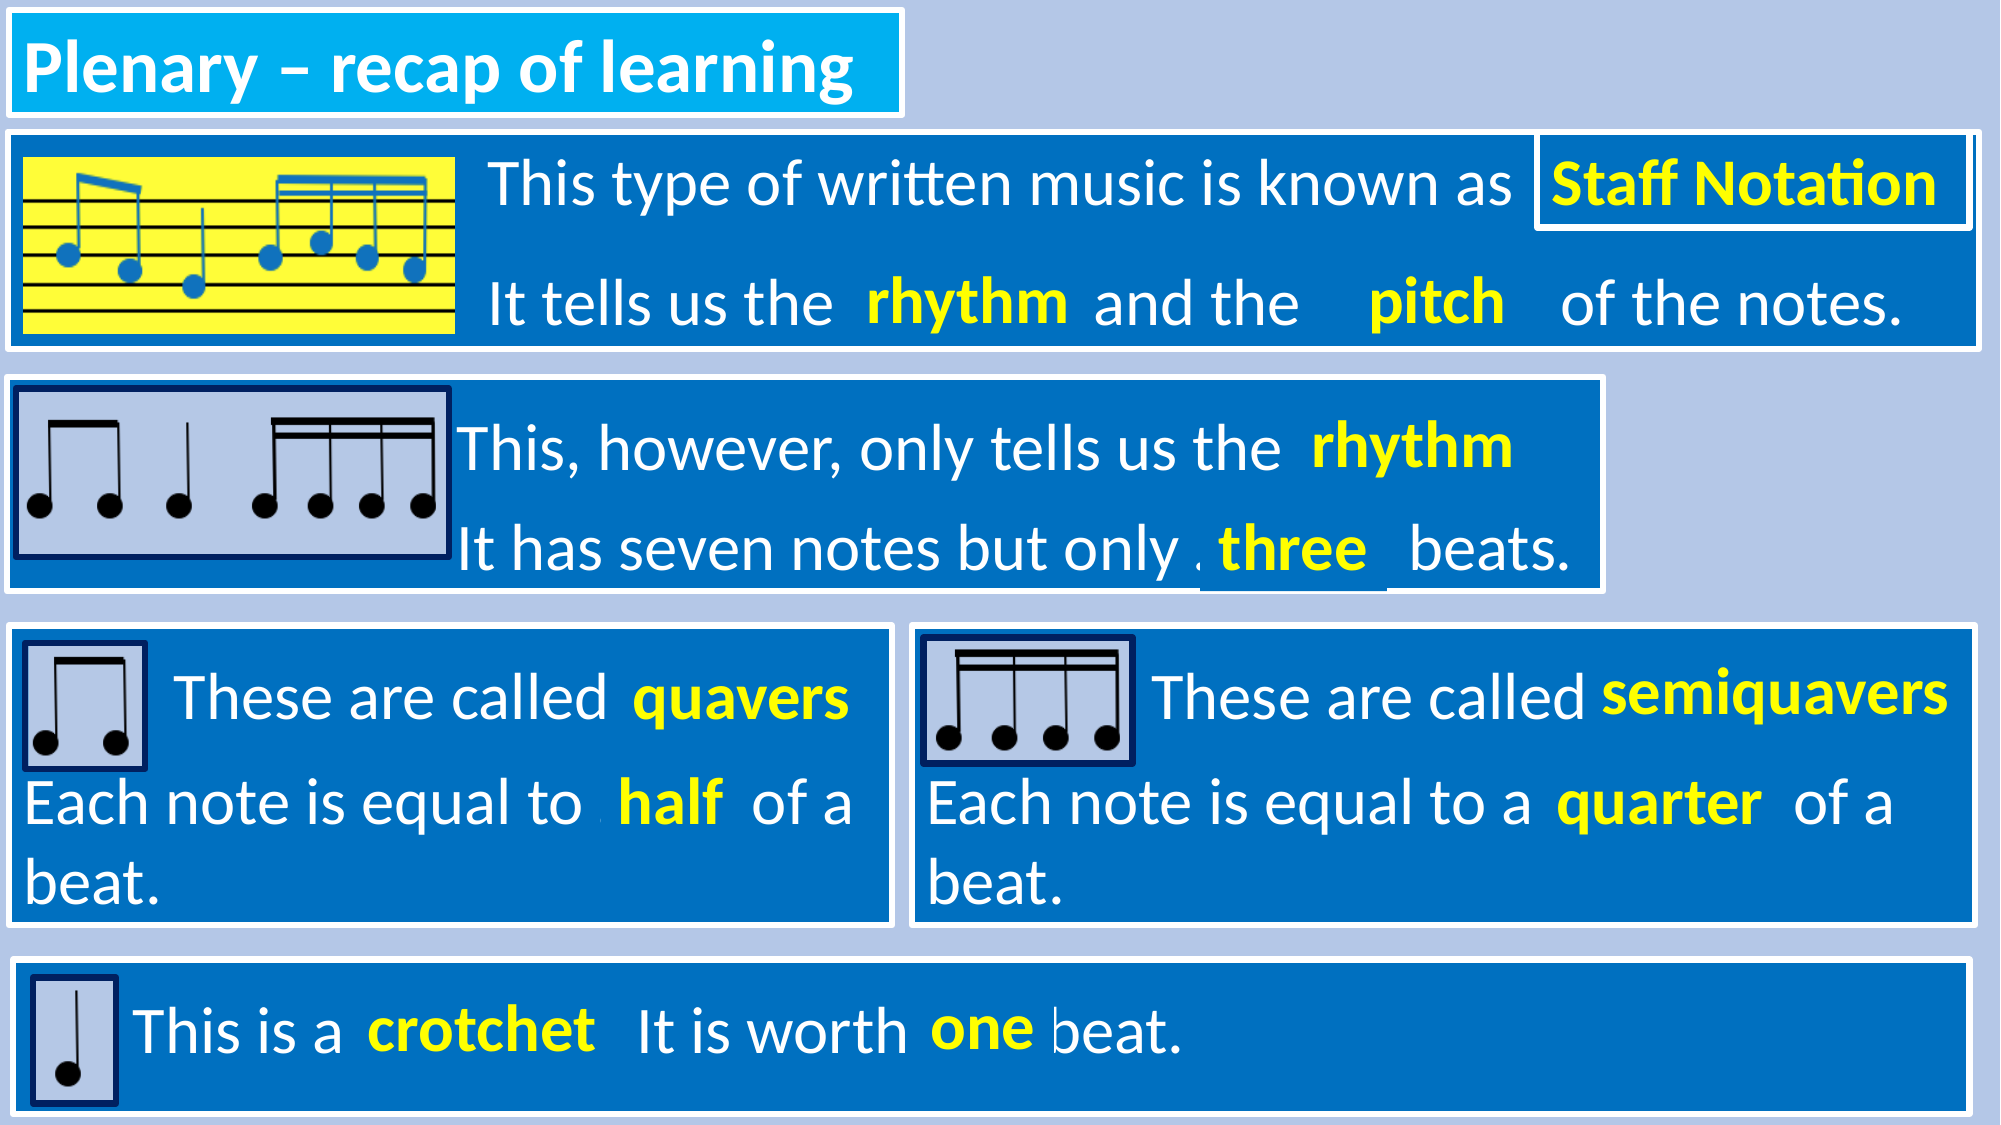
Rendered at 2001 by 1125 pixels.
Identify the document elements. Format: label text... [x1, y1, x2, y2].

text_box These are called ……………. Each note is equal to ……… of a beat. [8, 625, 893, 926]
text_box one [911, 975, 1054, 1070]
text_box quarter [1533, 750, 1787, 846]
text_box Staff Notation [1537, 131, 1970, 228]
picture [926, 640, 1130, 761]
text_box three [1200, 496, 1387, 592]
picture [22, 156, 455, 334]
text_box This is a ……………. It is worth …… beat. [13, 959, 1970, 1115]
text_box This type of written music is known as ……………………. It tells us the ………… and the …………… of the notes. [7, 131, 1979, 349]
text_box This, however, only tells us the ………… It has seven notes but only ………… beats. [7, 376, 1604, 592]
text_box pitch [1312, 249, 1563, 346]
text_box rhythm [1295, 393, 1531, 489]
text_box These are called ………………. Each note is equal to a …………… of a beat. [911, 625, 1976, 926]
picture [36, 980, 113, 1101]
text_box semiquavers [1585, 640, 1966, 736]
text_box crotchet [347, 977, 617, 1072]
text_box Plenary – recap of learning [8, 10, 903, 115]
picture [28, 645, 143, 766]
text_box quavers [616, 645, 867, 741]
text_box half [600, 750, 742, 846]
picture [18, 391, 446, 554]
text_box rhythm [843, 249, 1093, 346]
